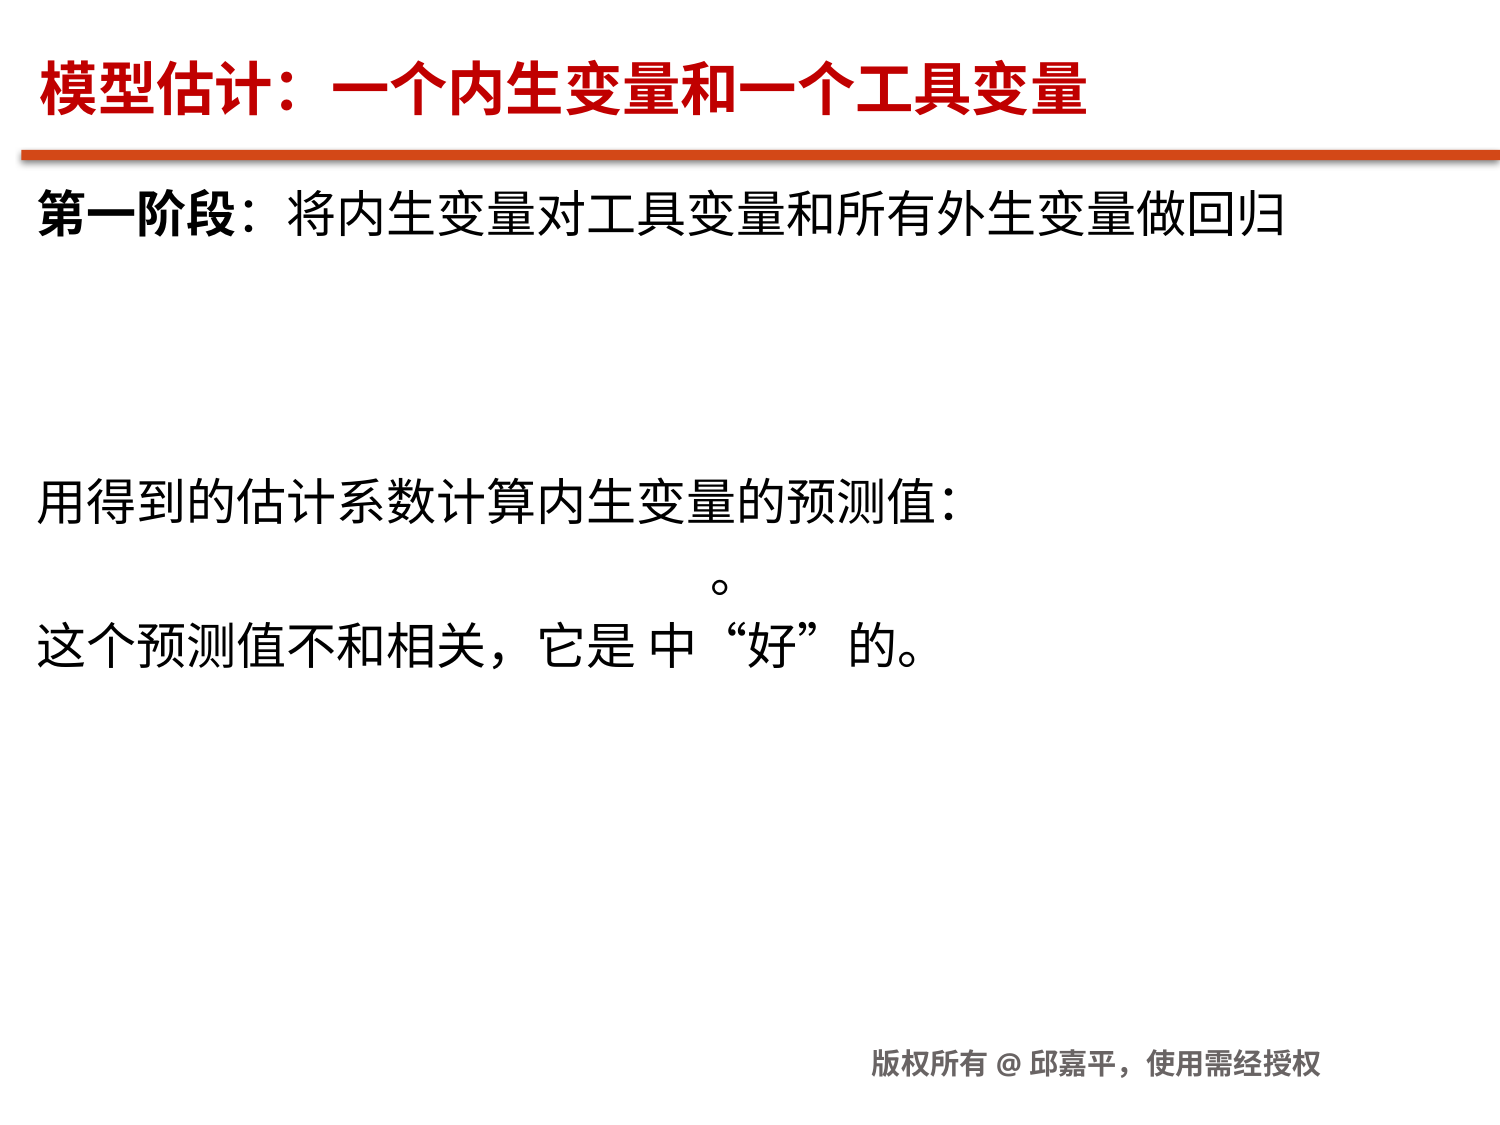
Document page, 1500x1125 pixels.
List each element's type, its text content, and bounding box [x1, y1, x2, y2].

footer 版权所有@邱嘉平，使用需经授权 [690, 1025, 1500, 1100]
title 模型估计：一个内生变量和一个工具变量 [24, 50, 1450, 138]
